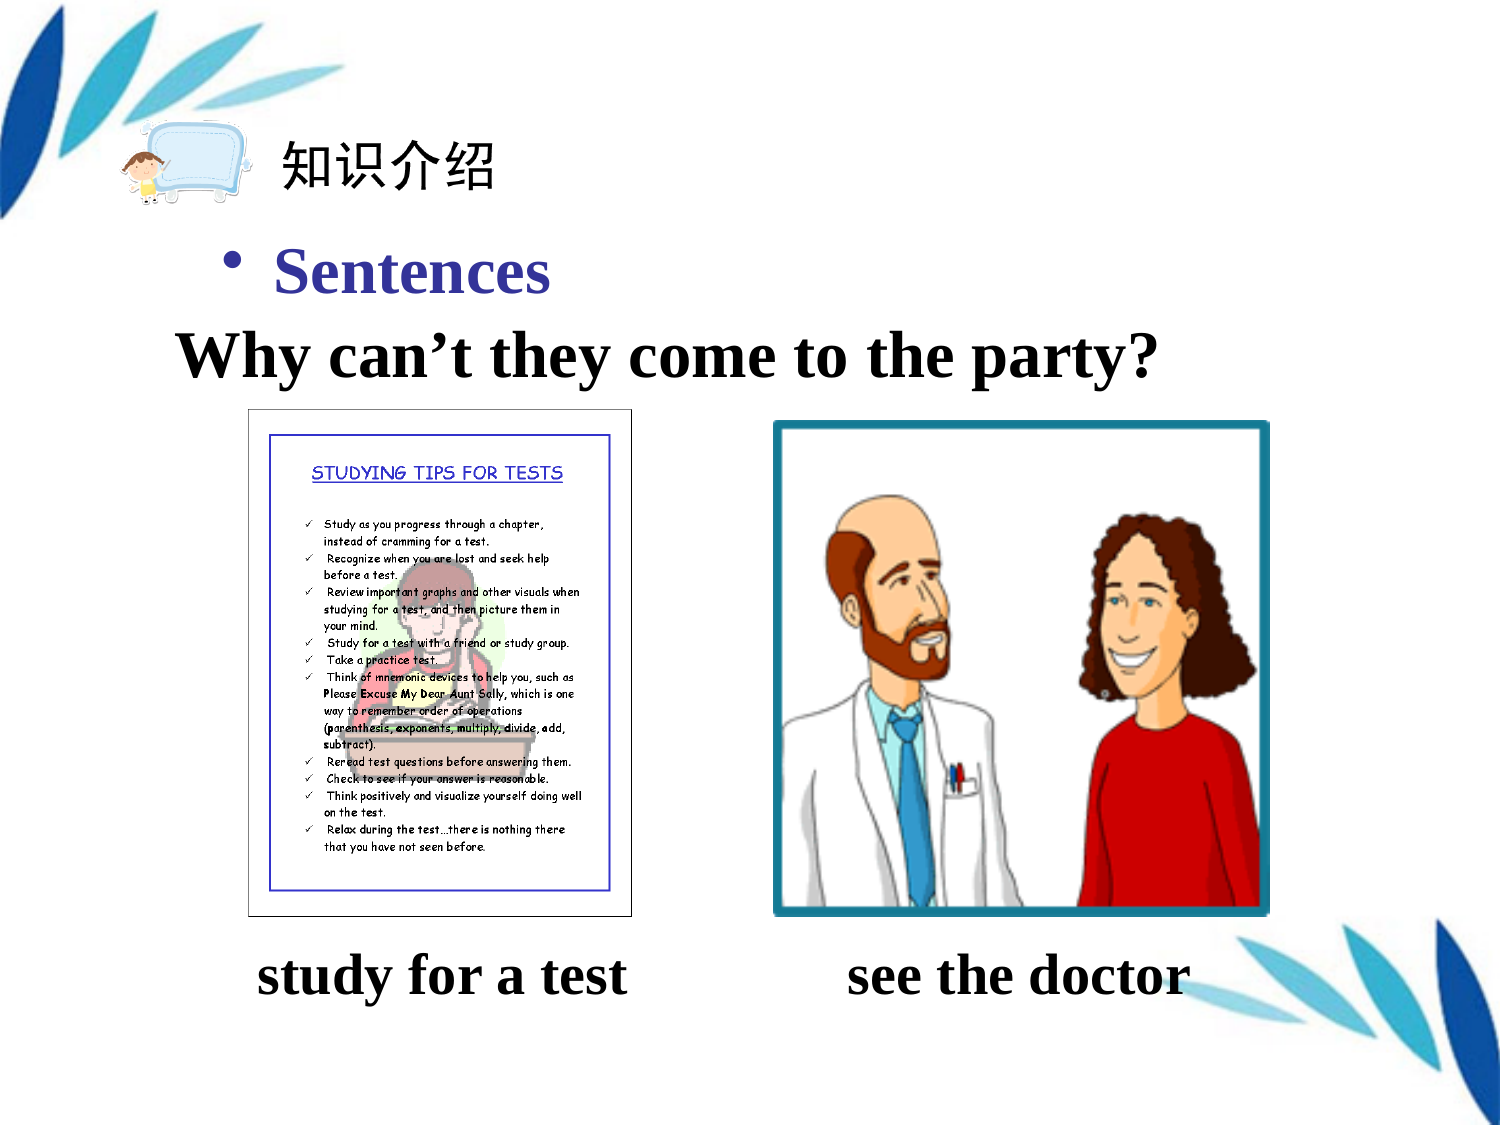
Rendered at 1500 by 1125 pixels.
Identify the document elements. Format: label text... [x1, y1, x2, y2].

picture [0, 0, 1500, 1125]
text_box study for a test [242, 928, 643, 1014]
text_box Why can’t they come to the party? [159, 292, 1199, 409]
text_box see the doctor [833, 928, 1206, 1014]
text_box Sentences [206, 219, 597, 292]
